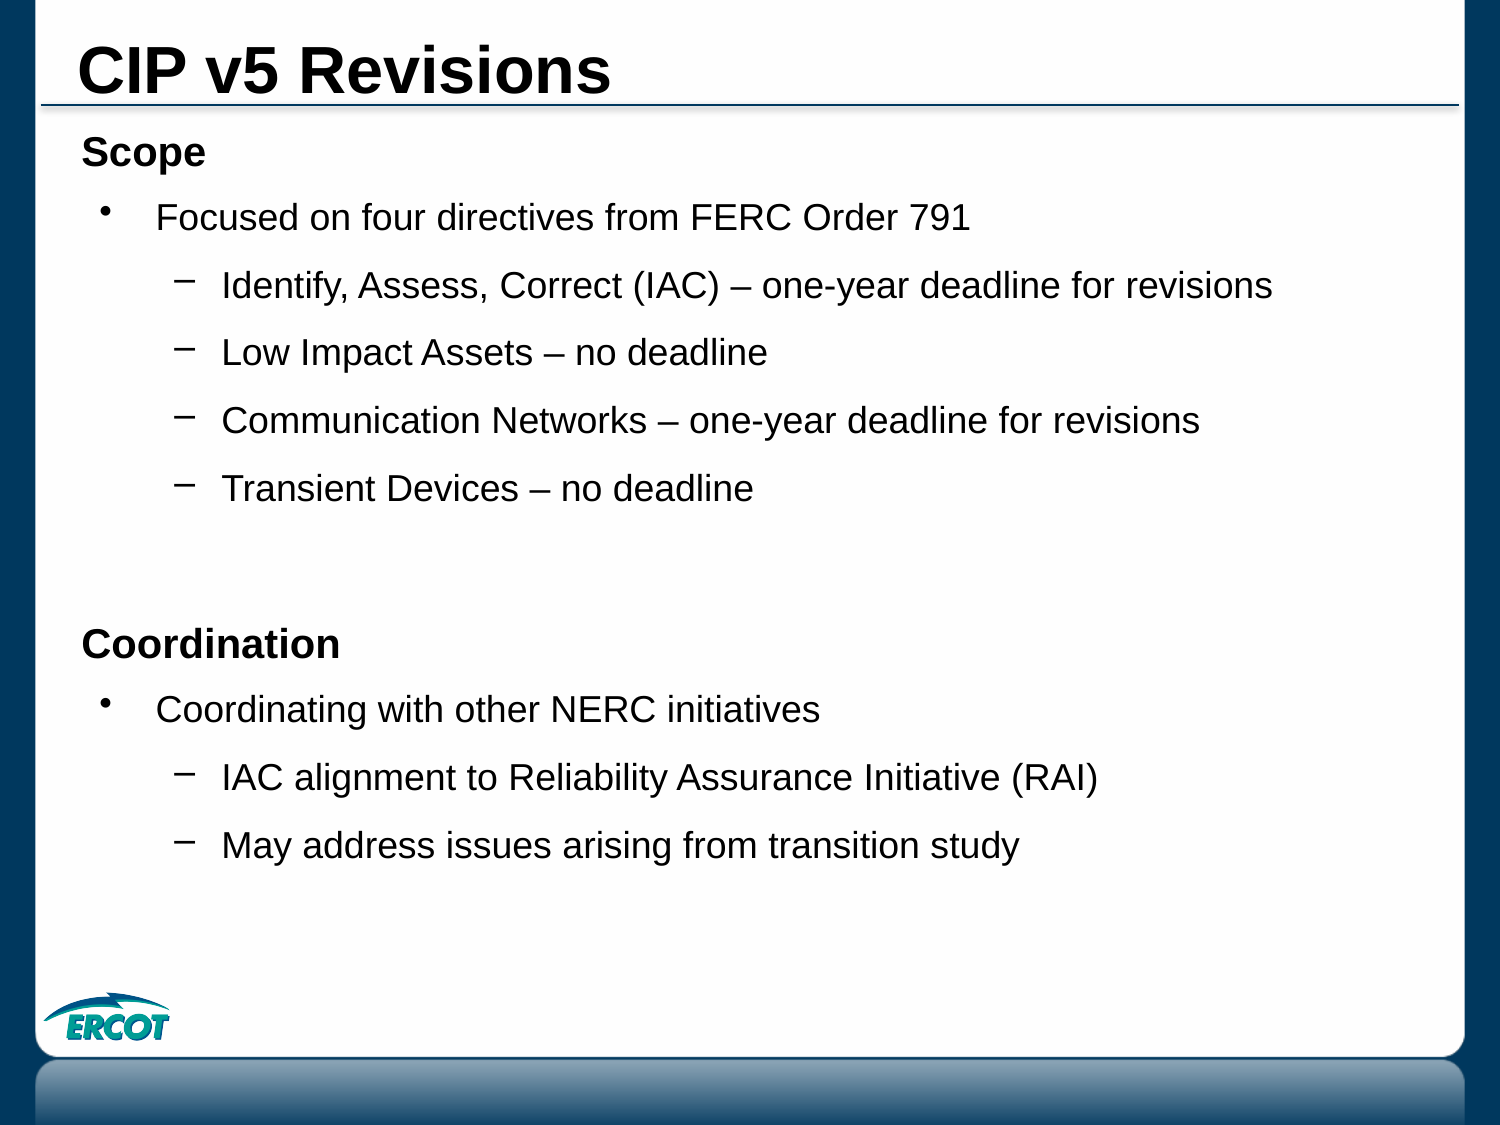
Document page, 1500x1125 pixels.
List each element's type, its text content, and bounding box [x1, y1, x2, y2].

text_box Coordinating with other NERC initiatives IAC alignment to Reliability Assurance Initiative (RAI) May address issues arising from transition study [84, 662, 1448, 874]
text_box Focused on four directives from FERC Order 791 Identify, Assess, Correct (IAC) – one-year deadline for revisions Low Impact Assets – no deadline Communication Networks – one-year deadline for revisions Transient Devices – no deadline [84, 169, 1448, 662]
picture [35, 0, 1465, 1125]
text_box Coordination [66, 609, 521, 672]
title CIP v5 Revisions [62, 29, 1448, 106]
text_box Scope [66, 117, 521, 180]
